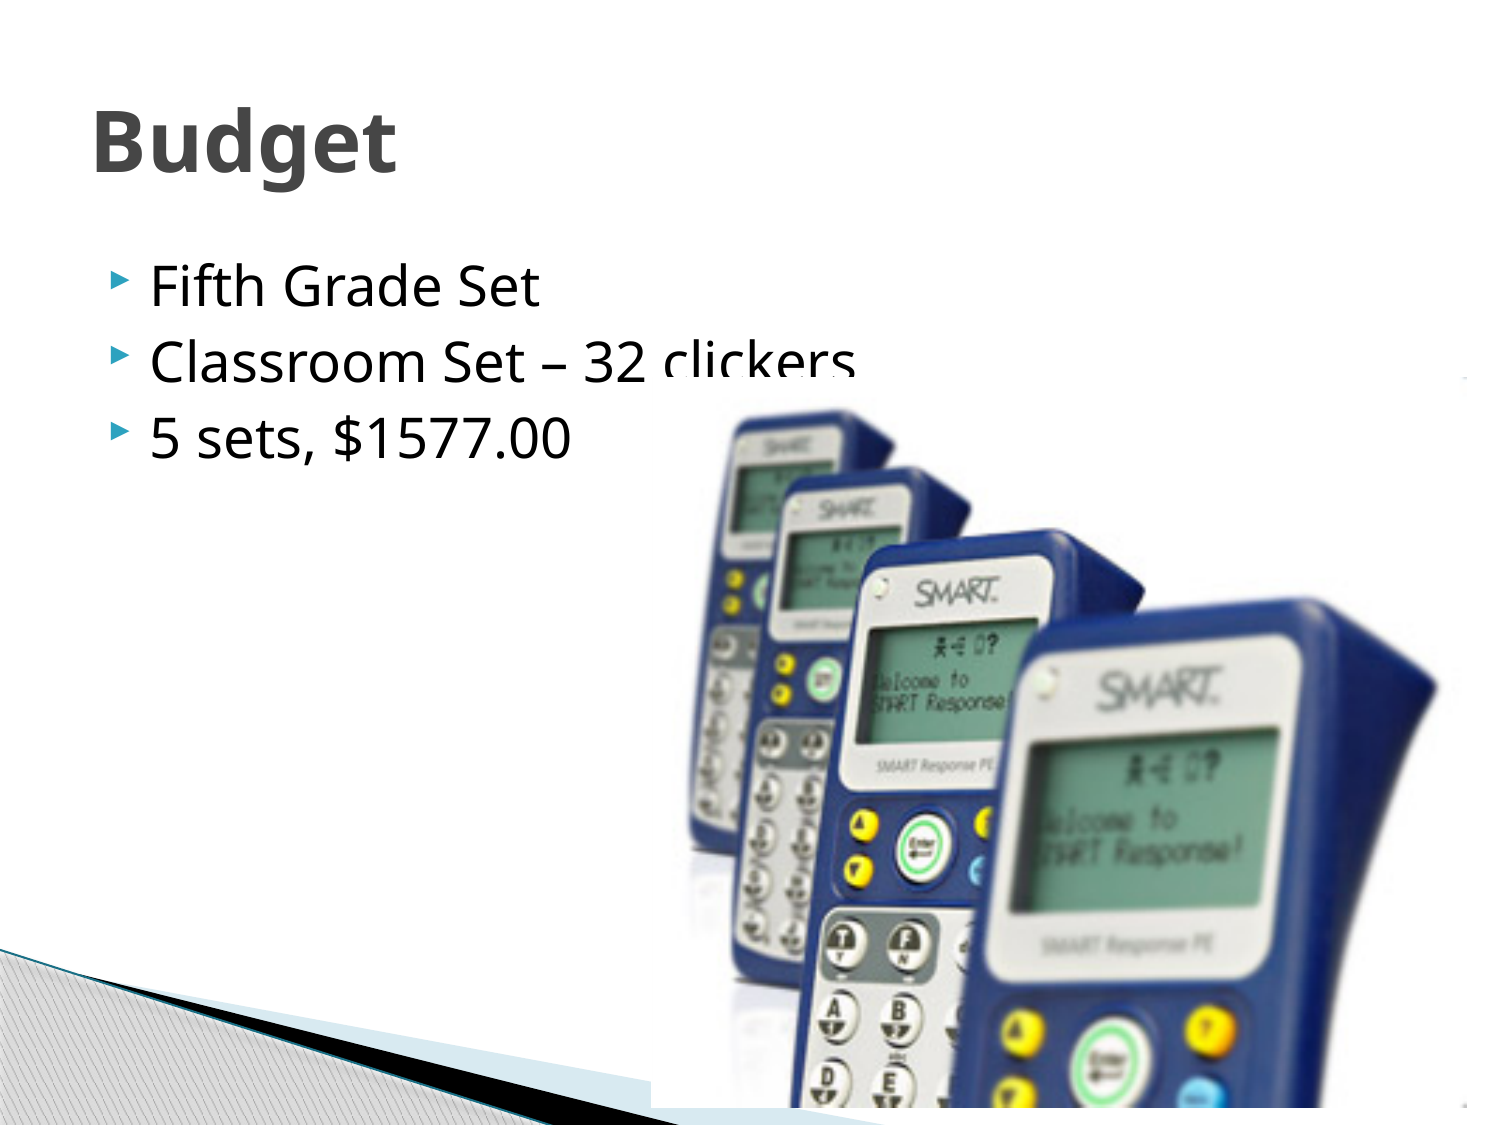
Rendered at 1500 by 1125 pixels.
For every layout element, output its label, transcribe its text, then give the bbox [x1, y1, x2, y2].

title Budget [75, 45, 1425, 233]
picture [651, 376, 1467, 1108]
list Fifth Grade Set Classroom Set – 32 clickers 5 sets, $1577.00 [75, 243, 1425, 986]
